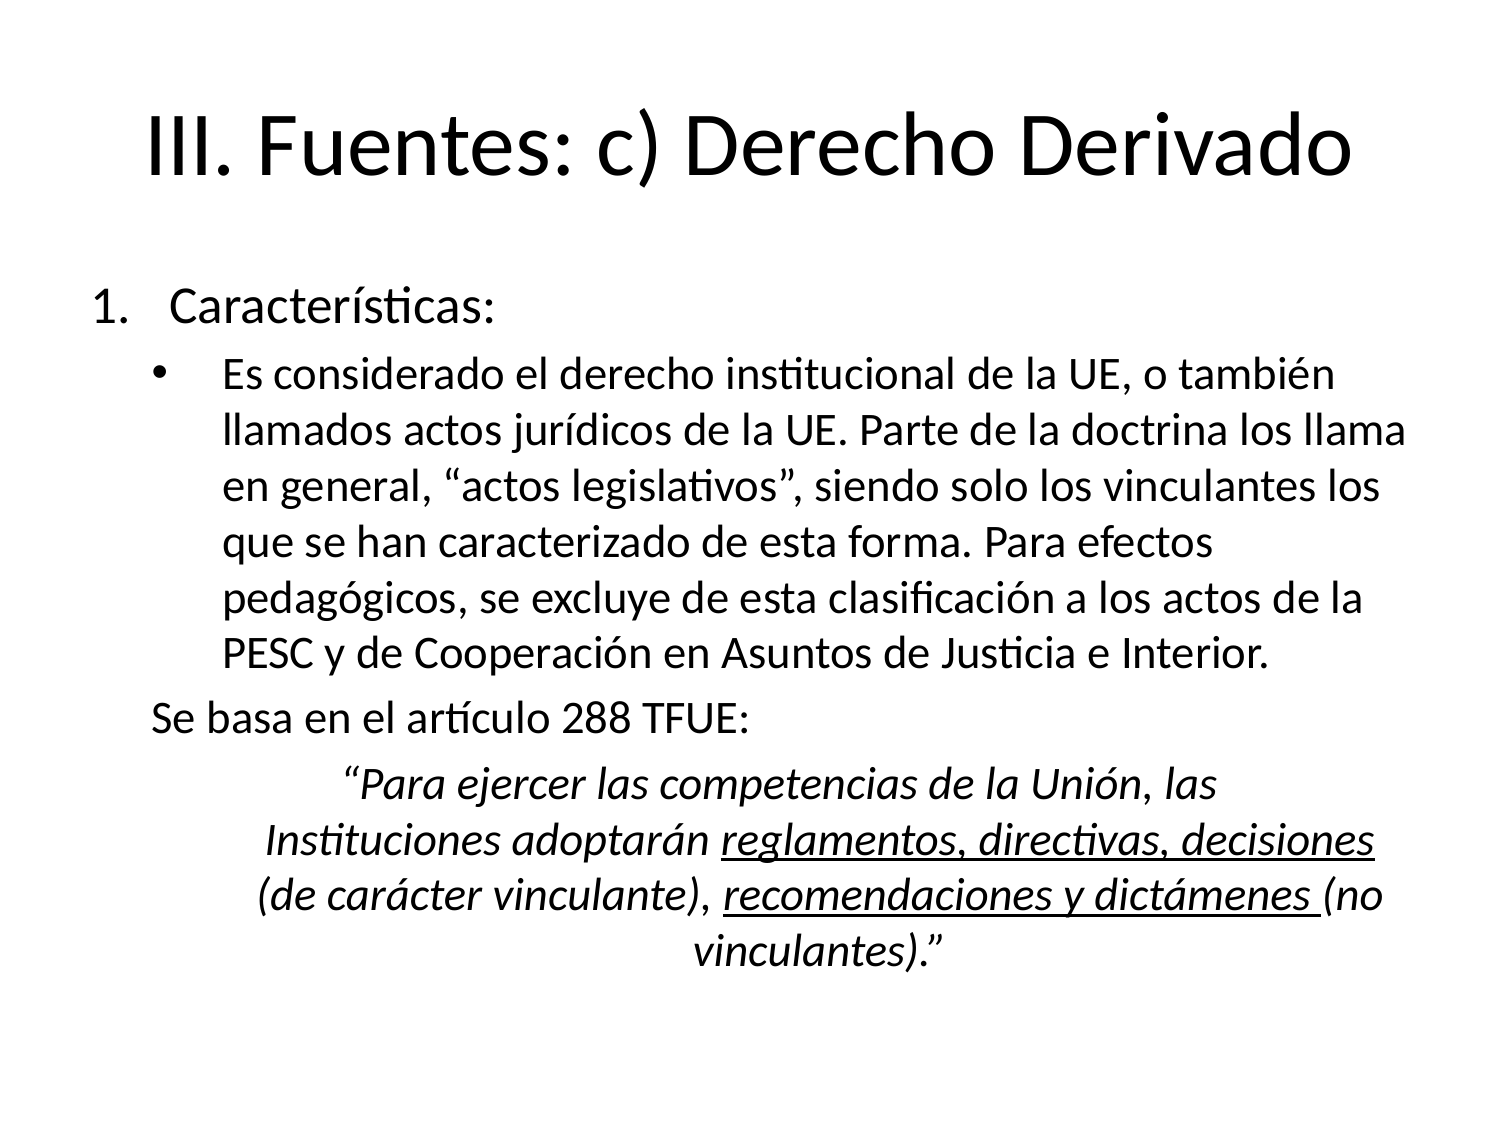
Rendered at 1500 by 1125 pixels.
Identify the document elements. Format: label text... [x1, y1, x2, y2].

title III. Fuentes: c) Derecho Derivado [75, 45, 1425, 233]
list Características: Es considerado el derecho institucional de la UE, o también llamados actos jurídicos de la UE. Parte de la doctrina los llama en general, “actos legislativos”, siendo solo los vinculantes los que se han caracterizado de esta forma. Para efectos pedagógicos, se excluye de esta clasificación a los actos de la PESC y de Cooperación en Asuntos de Justicia e Interior. Se basa en el artículo 288 TFUE: “Para ejercer las competencias de la Unión, las Instituciones adoptarán reglamentos, directivas, decisiones (de carácter vinculante), recomendaciones y dictámenes (no vinculantes).” [75, 262, 1425, 1005]
